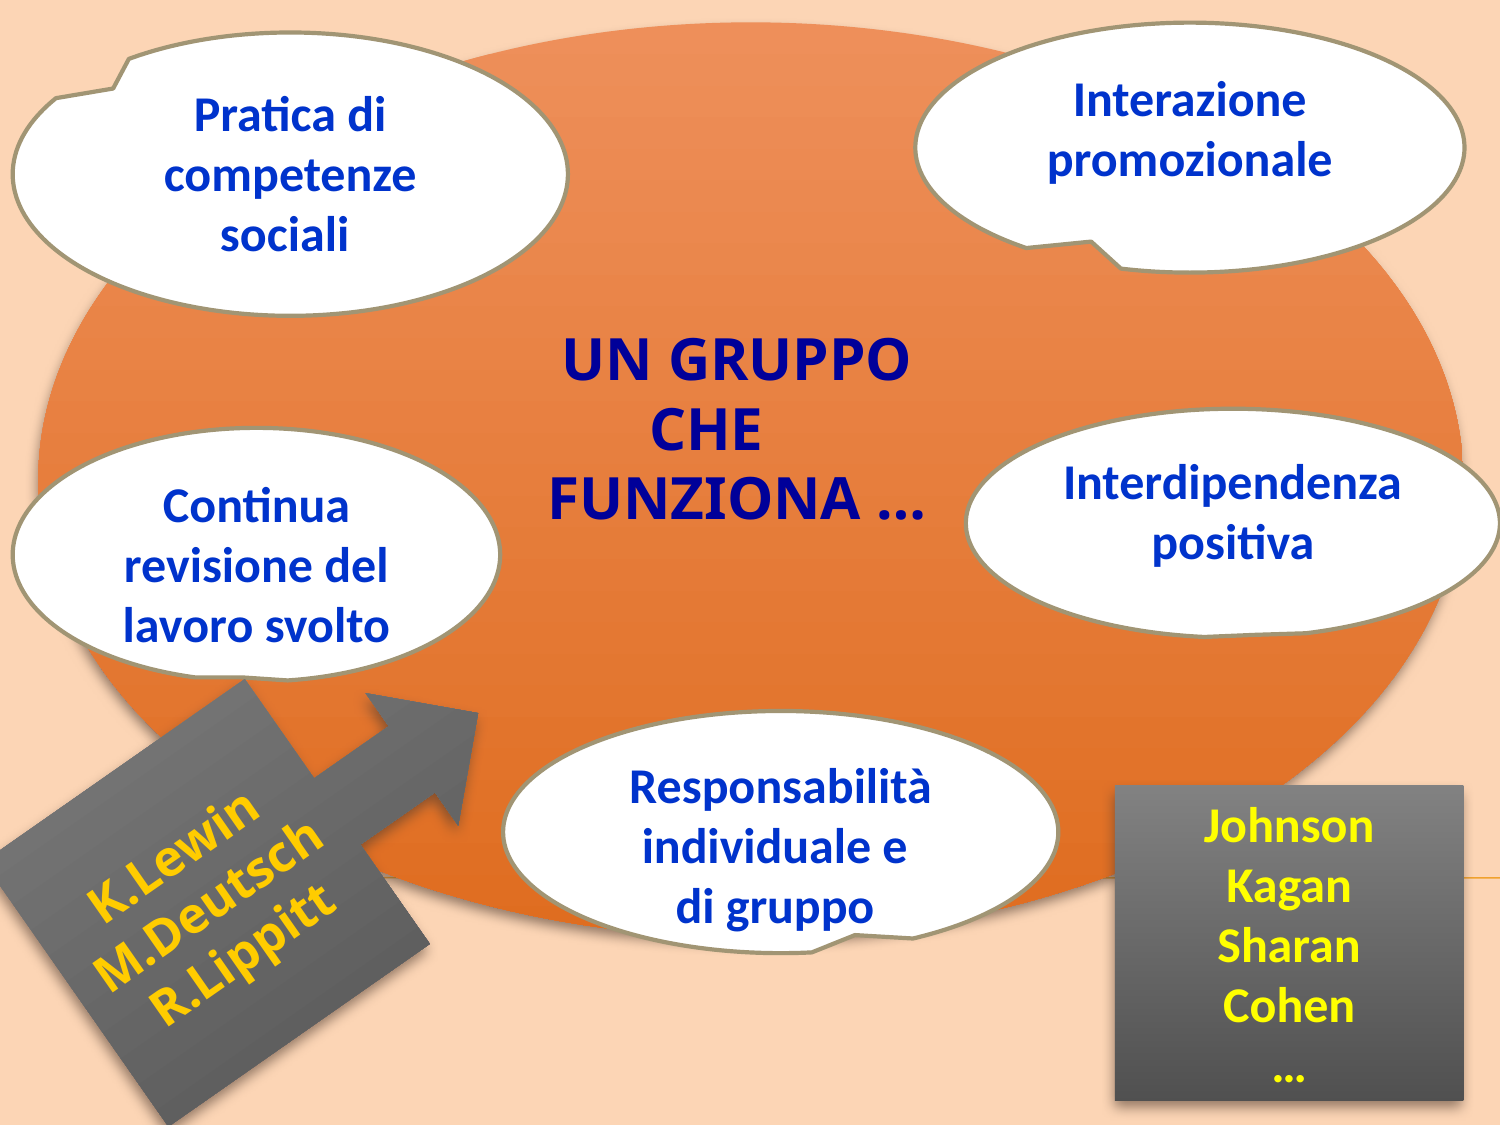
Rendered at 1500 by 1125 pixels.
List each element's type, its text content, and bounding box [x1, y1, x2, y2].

text_box Johnson Kagan Sharan Cohen … [1114, 785, 1464, 1101]
text_box Pratica di competenze sociali [10, 30, 571, 318]
text_box UN GRUPPO CHE FUNZIONA … [487, 314, 987, 539]
text_box Interdipendenza positiva [966, 406, 1500, 640]
text_box Continua revisione del lavoro svolto [10, 425, 503, 683]
text_box Responsabilità individuale e di gruppo [500, 708, 1061, 956]
text_box [248, 539, 1439, 928]
text_box [38, 22, 1463, 508]
text_box K.Lewin M.Deutsch R.Lippitt [0, 679, 479, 1125]
text_box [89, 650, 236, 735]
text_box Interazione promozionale [913, 20, 1467, 275]
